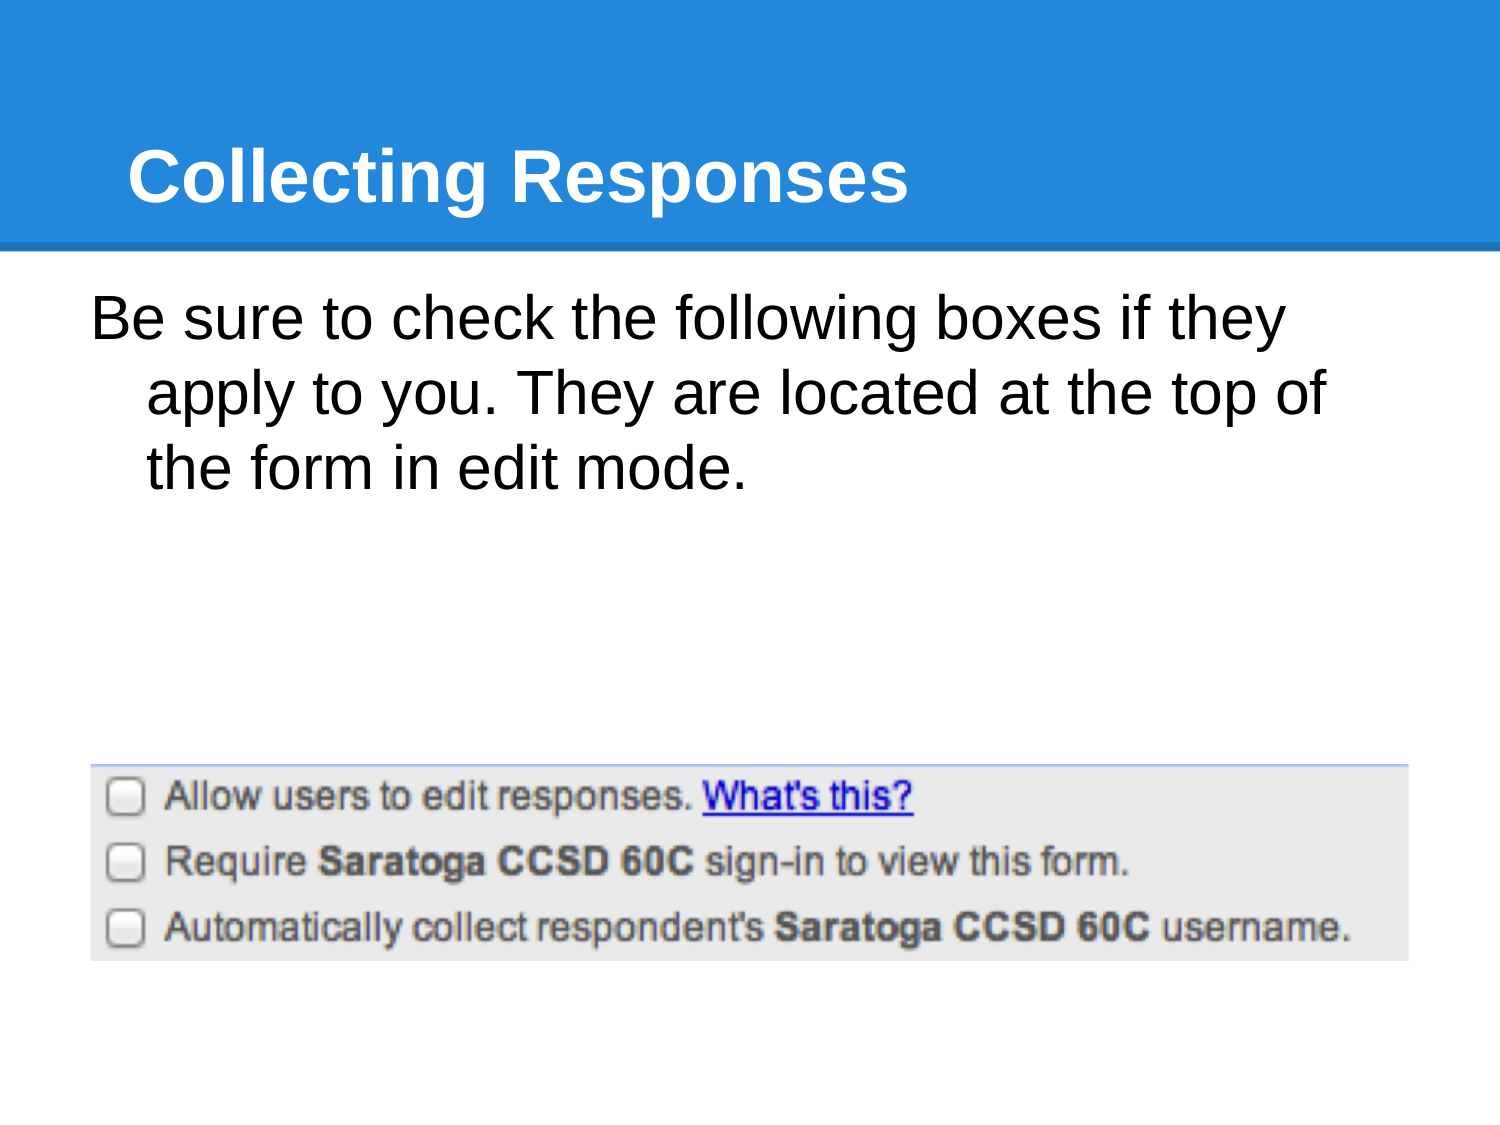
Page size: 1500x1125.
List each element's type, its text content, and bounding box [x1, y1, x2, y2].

text_box [90, 764, 1410, 961]
list Be sure to check the following boxes if they apply to you. They are located at the top of the form in edit mode. [75, 262, 1425, 931]
title Collecting Responses [75, 14, 1425, 233]
